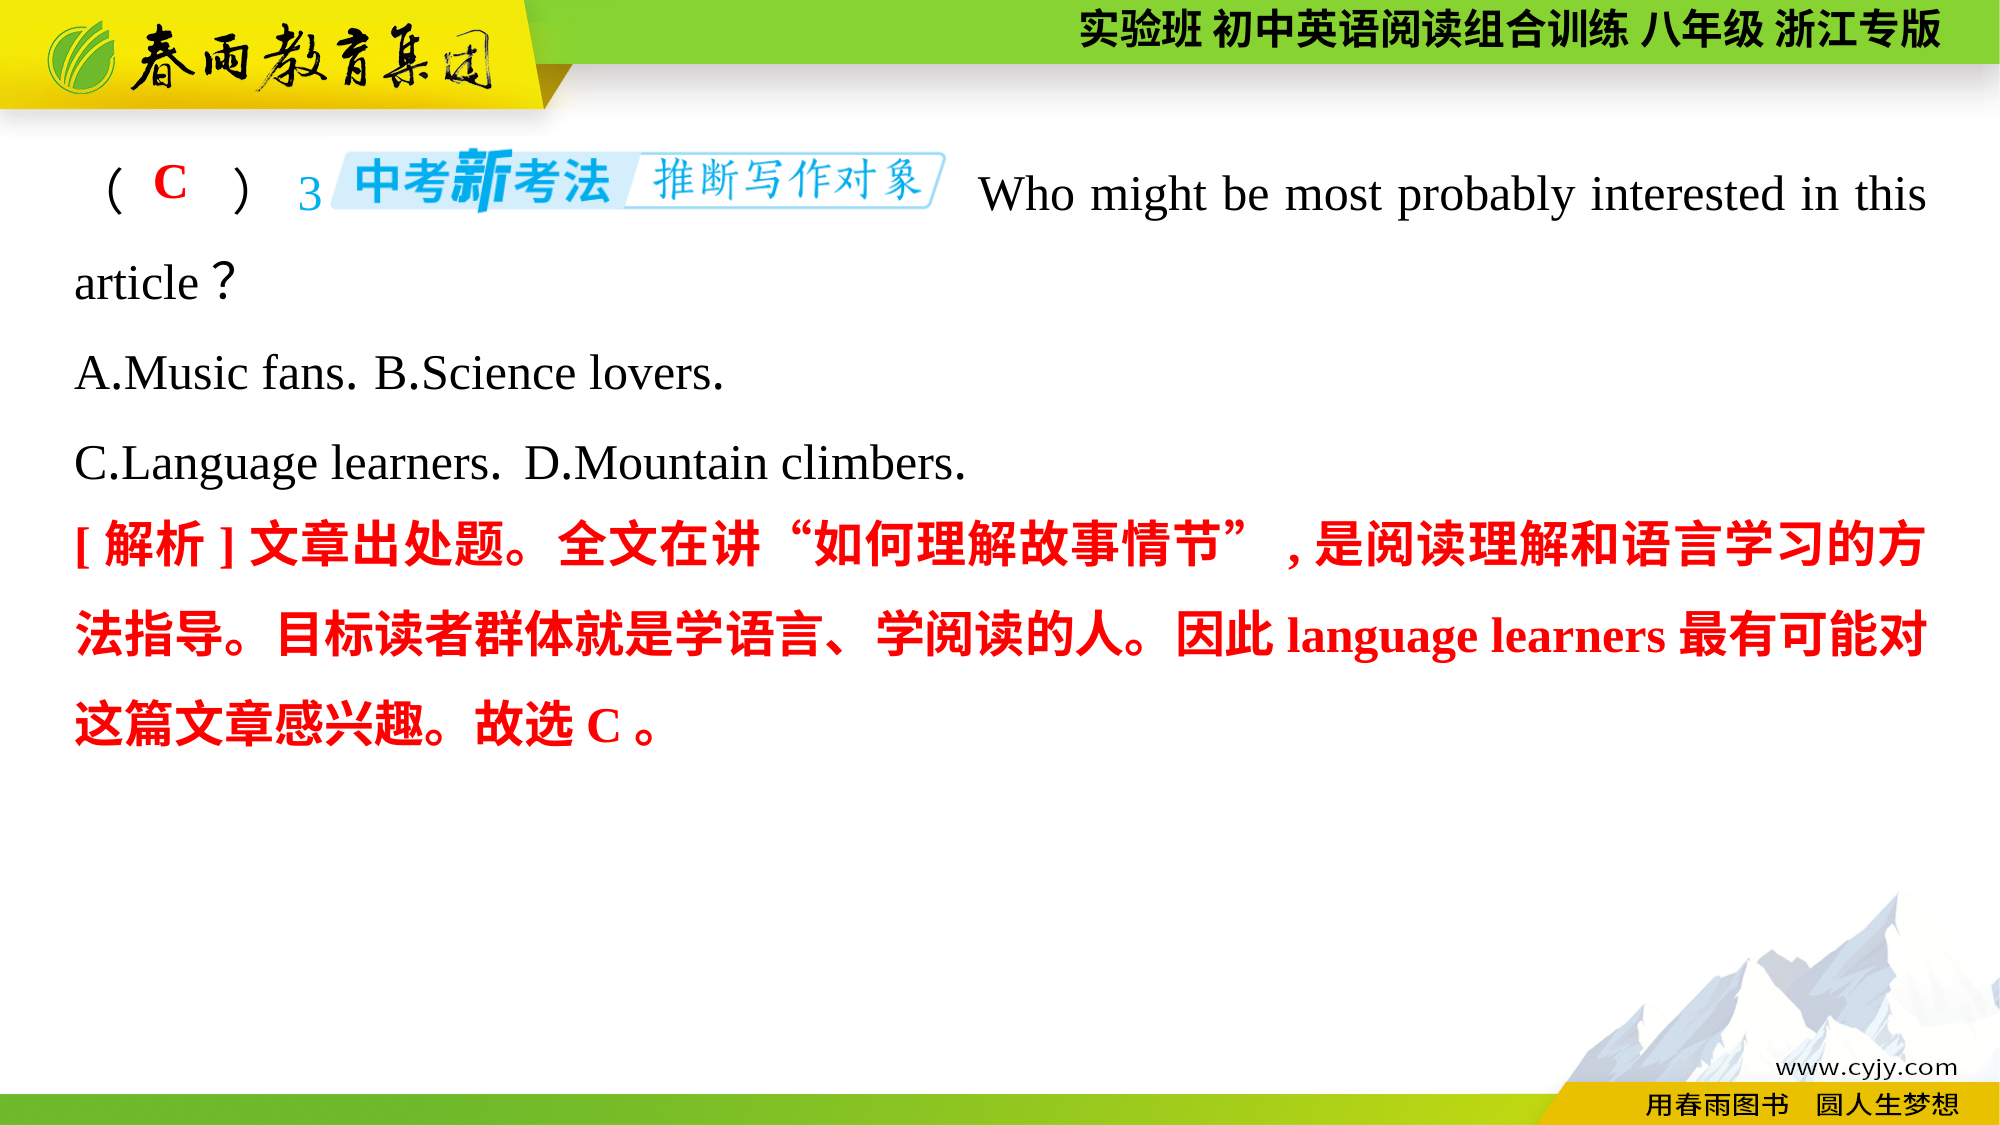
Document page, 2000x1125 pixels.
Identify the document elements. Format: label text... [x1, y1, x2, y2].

text_box [解析]文章出处题。全文在讲“如何理解故事情节”,是阅读理解和语言学习的方法指导。目标读者群体就是学语言、学阅读的人。因此language learners最有可能对这篇文章感兴趣。故选C。 [59, 475, 1944, 761]
list （ ）3. Who might be most probably interested in this article？ A.Music fans. B.Science lovers. C.Language learners. D.Mountain climbers. [59, 122, 1944, 475]
picture [0, 0, 2000, 1125]
text_box C [138, 140, 204, 216]
